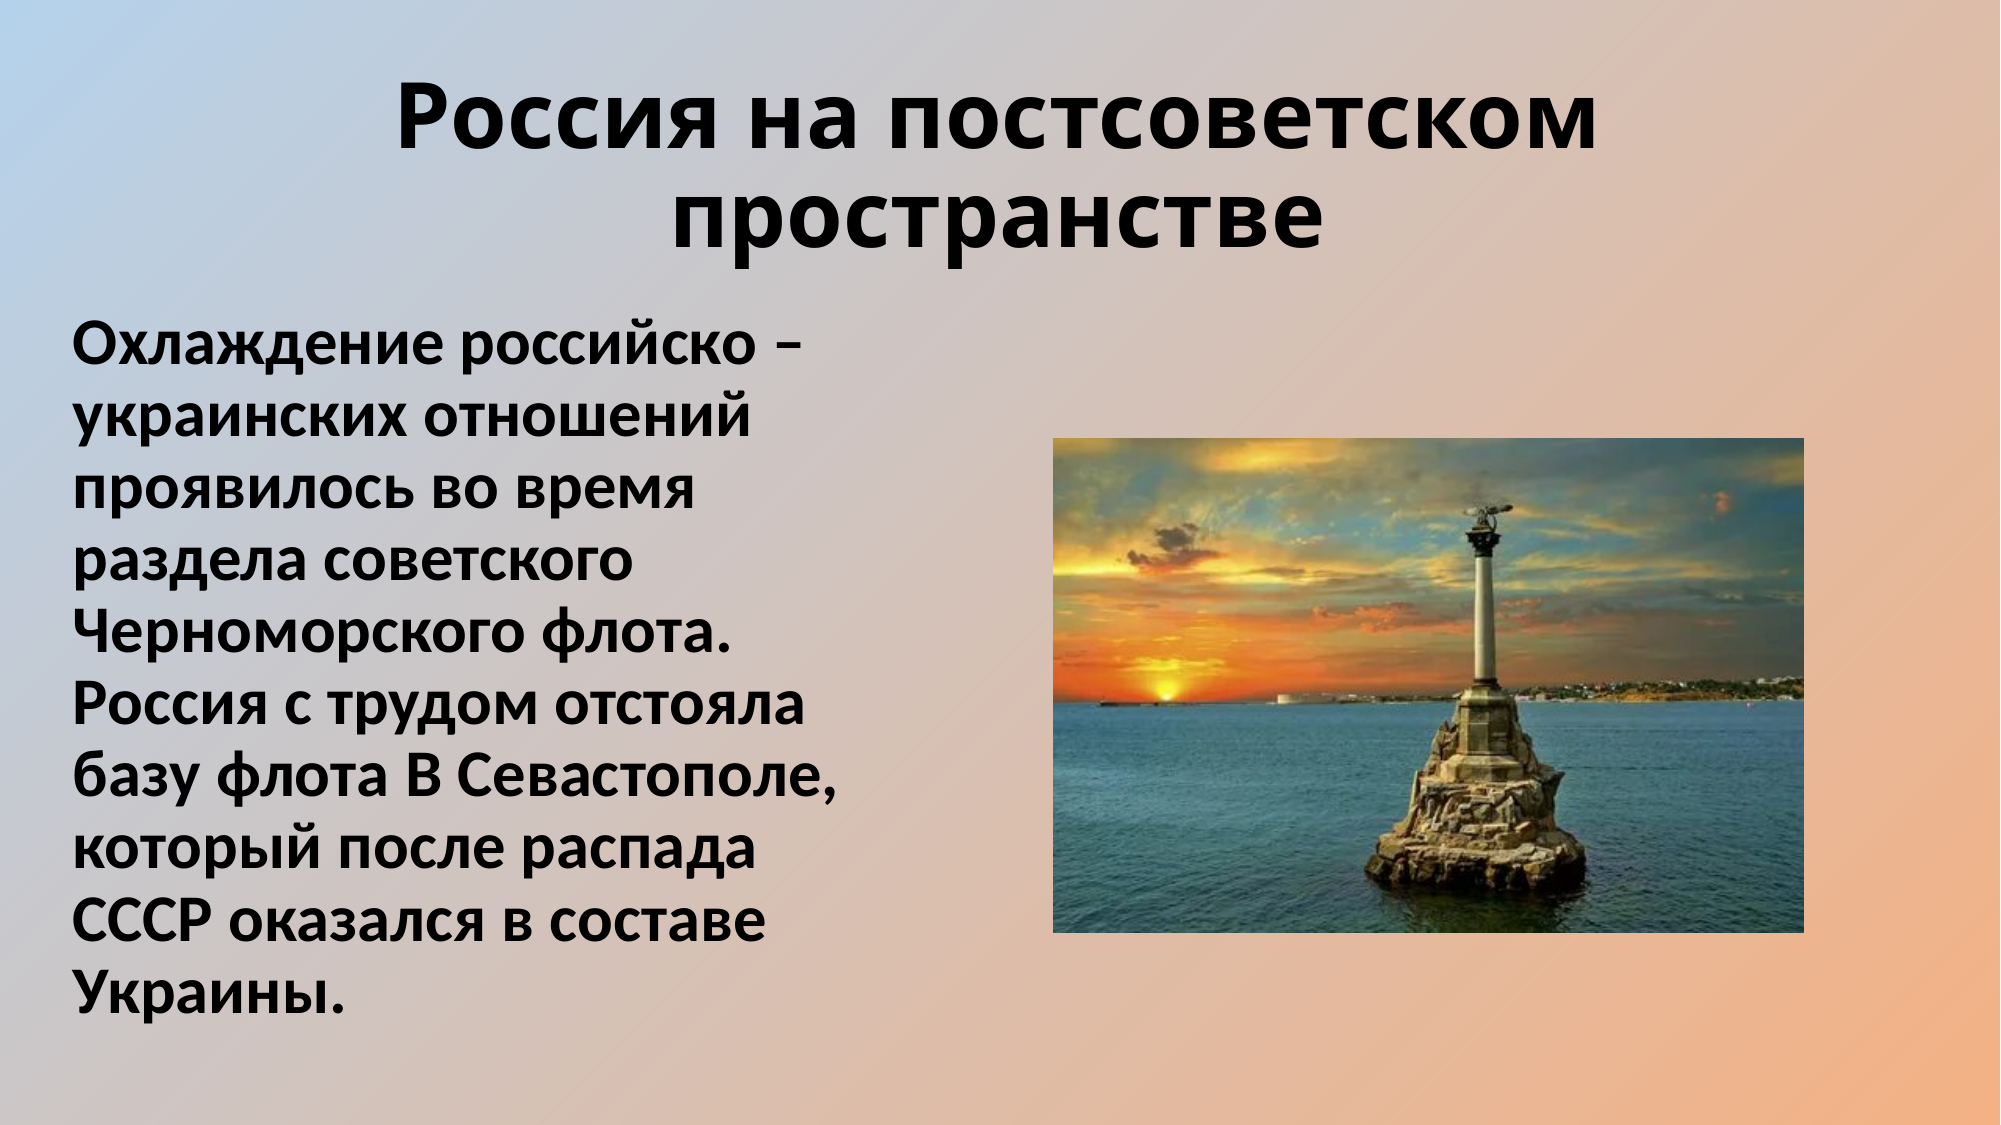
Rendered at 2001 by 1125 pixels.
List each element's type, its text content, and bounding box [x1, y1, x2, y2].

list Охлаждение российско – украинских отношений проявилось во время раздела советского Черноморского флота. Россия с трудом отстояла базу флота В Севастополе, который после распада СССР оказался в составе Украины. [57, 299, 897, 1072]
picture [1053, 438, 1804, 933]
title Россия на постсоветском пространстве [57, 59, 1938, 278]
